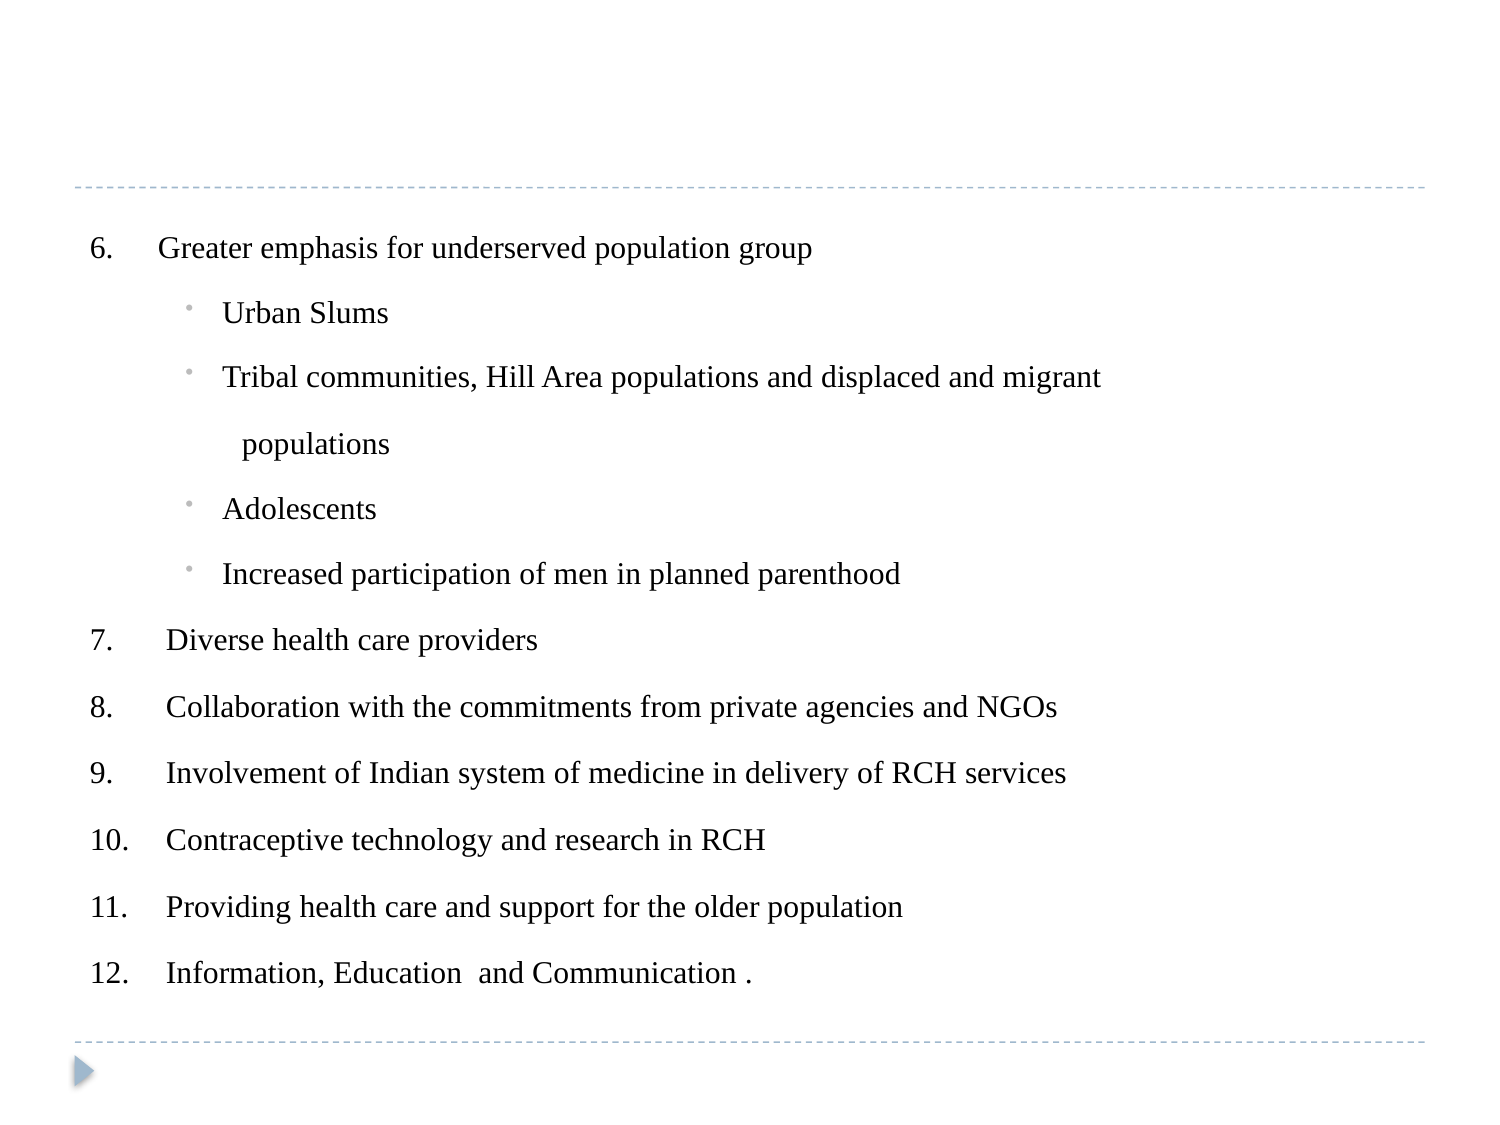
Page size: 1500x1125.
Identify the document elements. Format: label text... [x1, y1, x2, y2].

list 6. Greater emphasis for underserved population group Urban Slums Tribal communities, Hill Area populations and displaced and migrant populations Adolescents Increased participation of men in planned parenthood 7. Diverse health care providers 8. Collaboration with the commitments from private agencies and NGOs 9. Involvement of Indian system of medicine in delivery of RCH services 10. Contraceptive technology and research in RCH 11. Providing health care and support for the older population 12. Information, Education and Communication . [75, 200, 1425, 1005]
